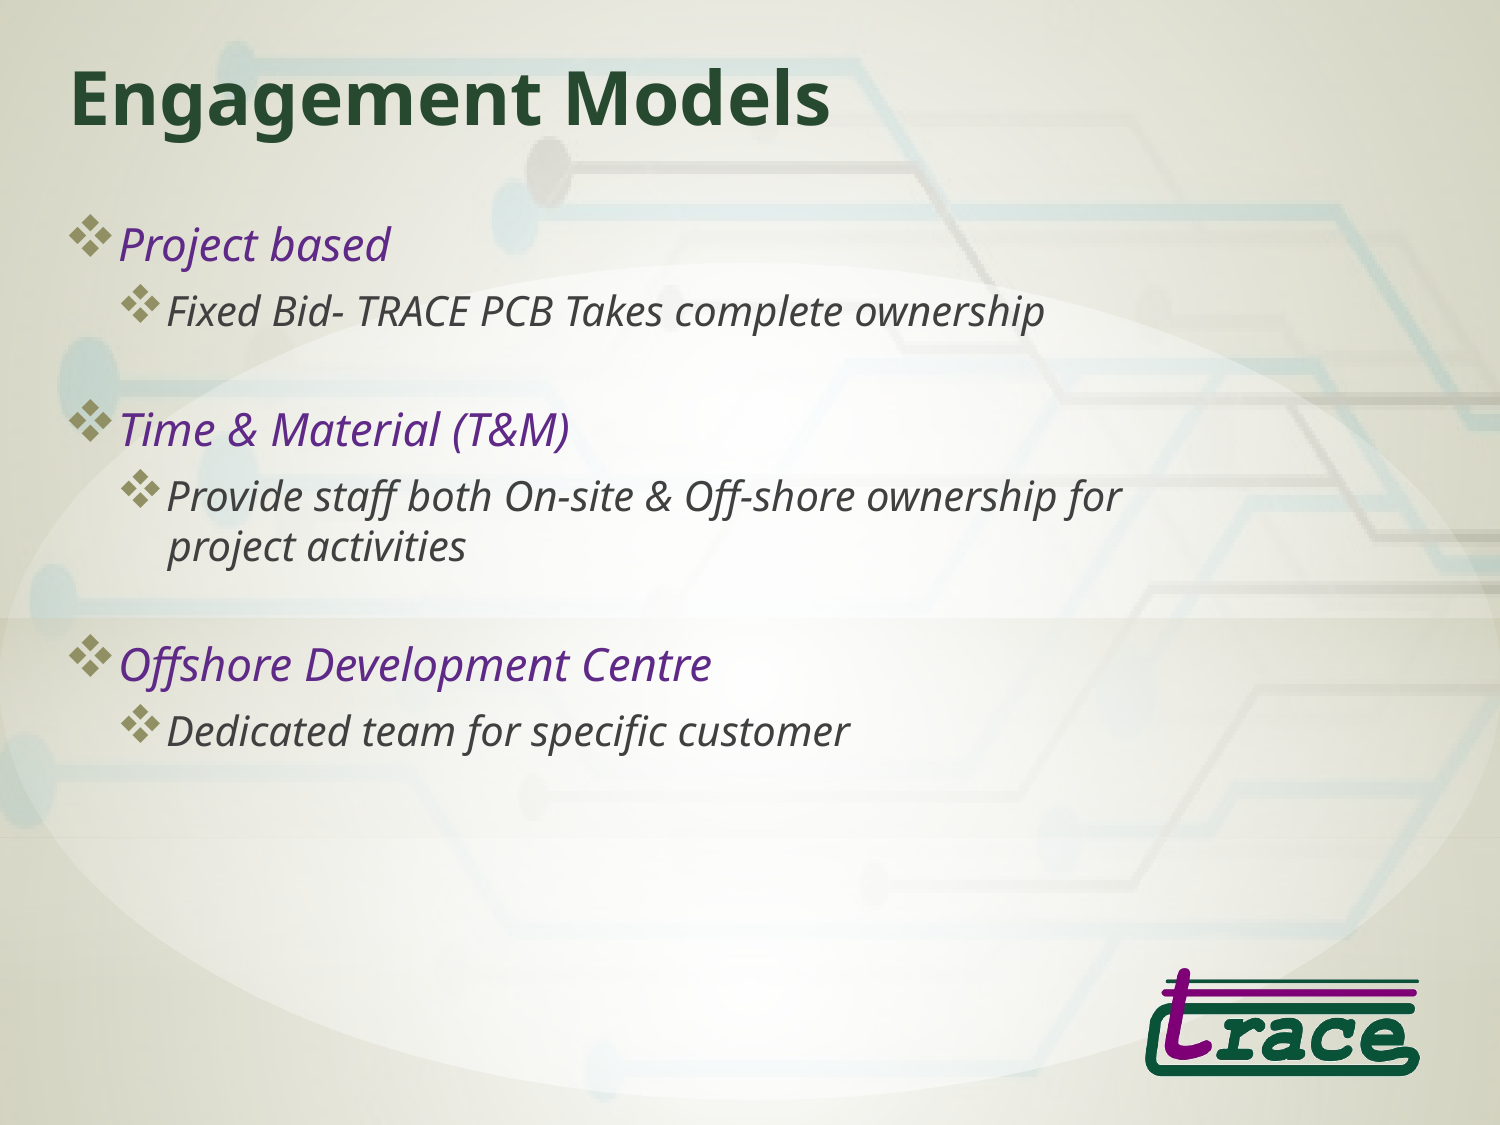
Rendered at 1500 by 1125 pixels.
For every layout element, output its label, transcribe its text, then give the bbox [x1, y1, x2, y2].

picture [1139, 924, 1423, 1125]
list Project based Fixed Bid- TRACE PCB Takes complete ownership Time & Material (T&M) Provide staff both On-site & Off-shore ownership for project activities Offshore Development Centre Dedicated team for specific customer [41, 208, 1235, 802]
title Engagement Models [53, 42, 1122, 208]
